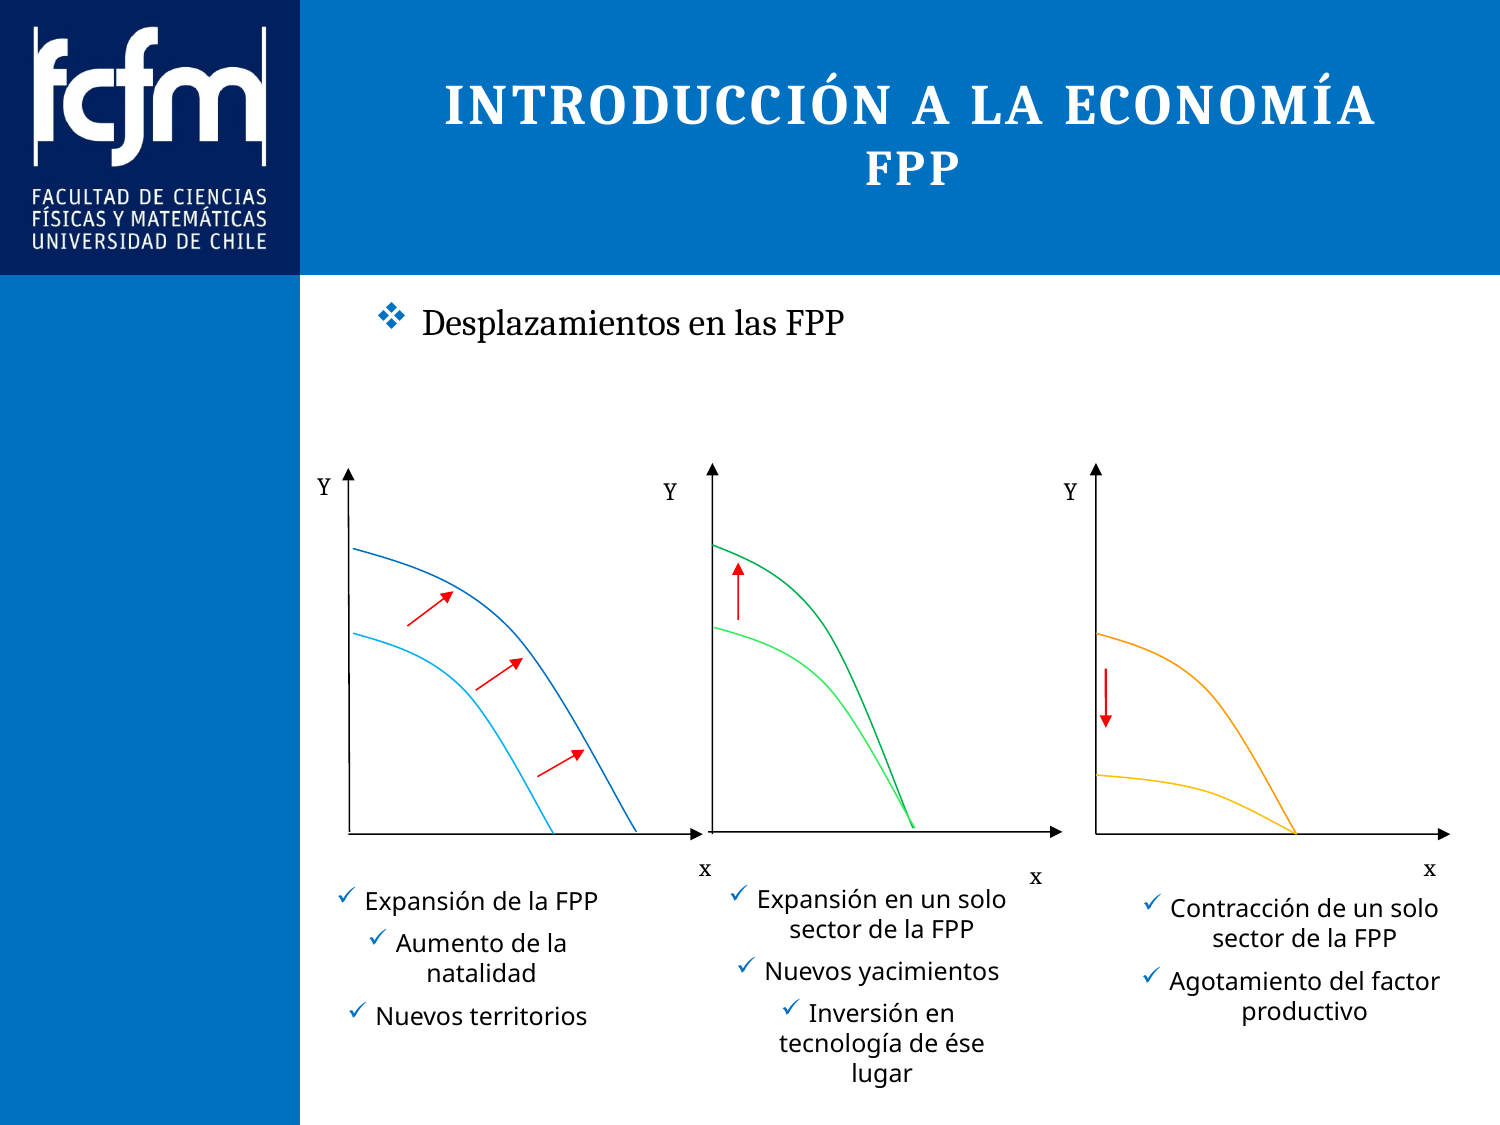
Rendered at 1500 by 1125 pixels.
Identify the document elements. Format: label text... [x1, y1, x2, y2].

text_box [407, 591, 454, 627]
text_box [1297, 827, 1451, 841]
text_box [731, 562, 745, 620]
text_box Desplazamientos en las FPP [360, 290, 1376, 351]
text_box [350, 471, 355, 481]
text_box [712, 544, 906, 810]
text_box [353, 633, 554, 835]
text_box [1099, 668, 1113, 728]
text_box [708, 825, 1063, 839]
title Introducción a la economía FPP [399, 37, 1425, 225]
text_box Y [648, 467, 696, 513]
text_box x [1015, 851, 1063, 897]
text_box Expansión de la FPP Aumento de la natalidad Nuevos territorios [302, 877, 634, 1038]
text_box Y [1048, 467, 1096, 513]
text_box x [1409, 843, 1457, 889]
text_box Y [302, 462, 350, 508]
text_box [475, 657, 523, 691]
text_box [1095, 633, 1296, 833]
text_box x [684, 843, 732, 889]
text_box [537, 749, 585, 777]
text_box [714, 627, 915, 829]
text_box [1095, 774, 1297, 835]
text_box [554, 827, 703, 841]
text_box [352, 548, 637, 832]
text_box Expansión en un solo sector de la FPP Nuevos yacimientos Inversión en tecnología de ése lugar [702, 875, 1034, 1096]
text_box [1093, 462, 1103, 633]
picture [29, 18, 272, 254]
text_box [706, 462, 719, 544]
text_box Contracción de un solo sector de la FPP Agotamiento del factor productivo [1125, 885, 1457, 1033]
